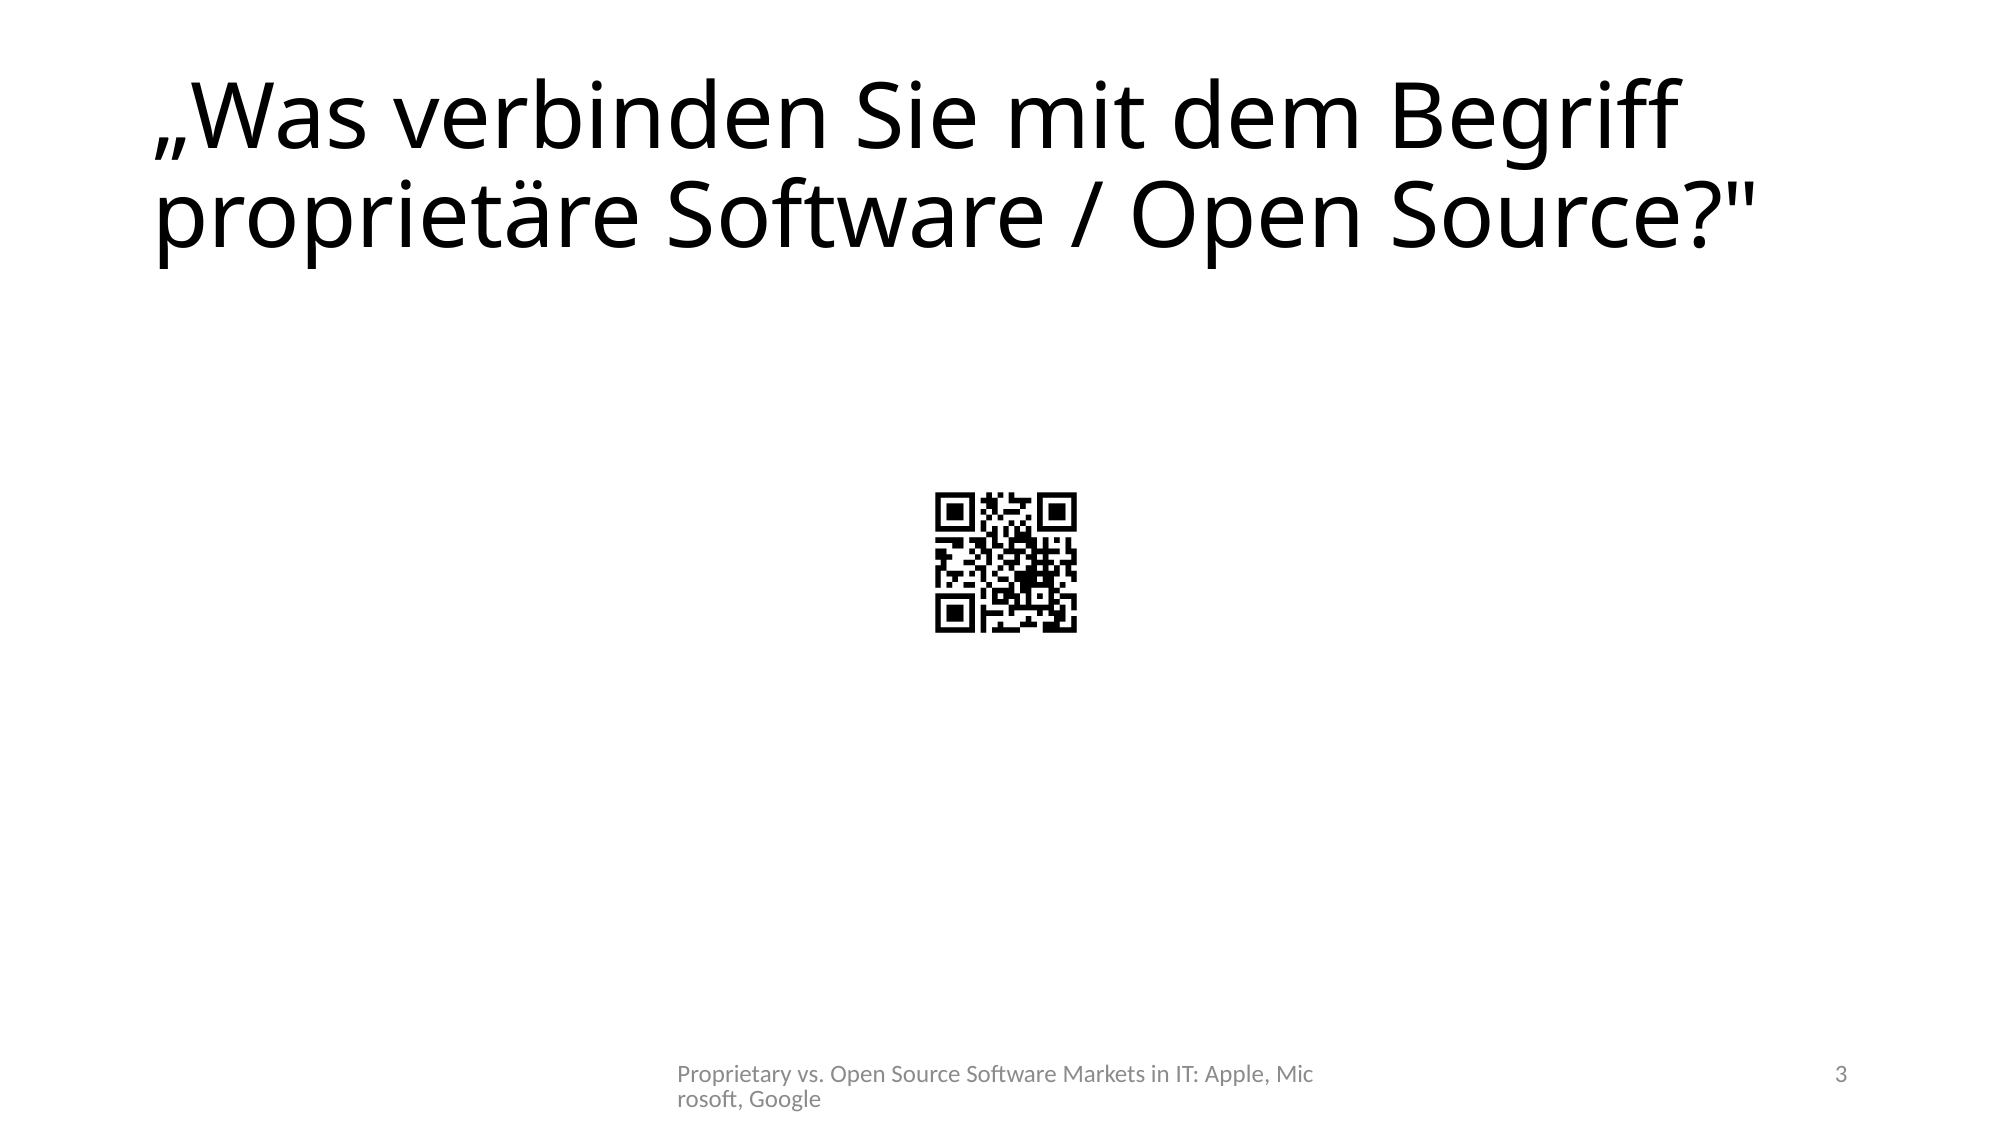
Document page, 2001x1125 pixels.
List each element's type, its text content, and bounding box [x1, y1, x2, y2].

title „Was verbinden Sie mit dem Begriff proprietäre Software / Open Source?" [137, 59, 1863, 278]
footer Proprietary vs. Open Source Software Markets in IT: Apple, Microsoft, Google [662, 1042, 1338, 1103]
slide_number 3 [1412, 1042, 1863, 1103]
picture [935, 492, 1077, 633]
